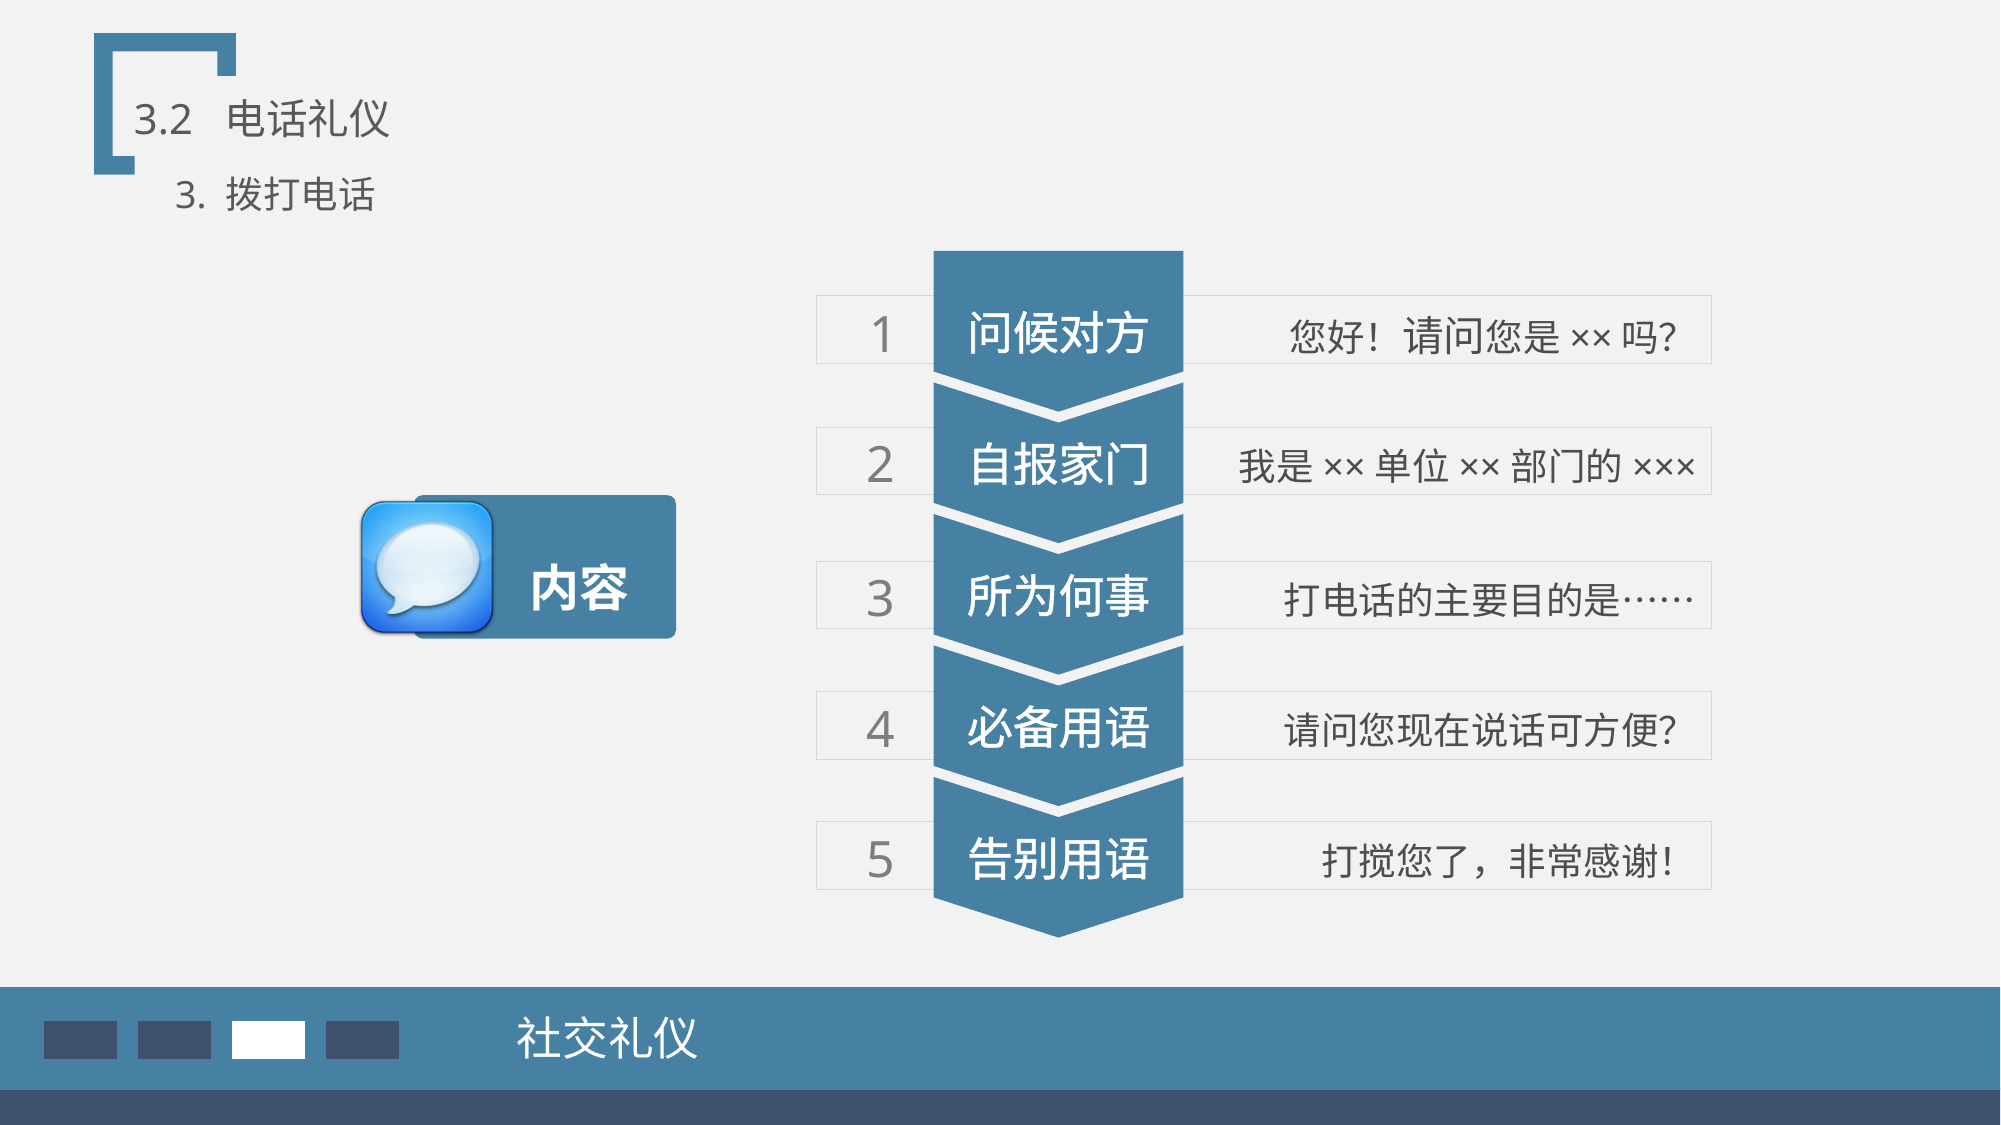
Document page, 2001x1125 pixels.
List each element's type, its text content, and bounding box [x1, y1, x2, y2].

text_box 内容 [514, 519, 648, 625]
text_box 3. 拨打电话 [160, 163, 843, 223]
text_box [815, 250, 1712, 938]
text_box 3.2 电话礼仪 [119, 85, 709, 151]
picture [352, 492, 502, 642]
text_box [502, 494, 678, 640]
